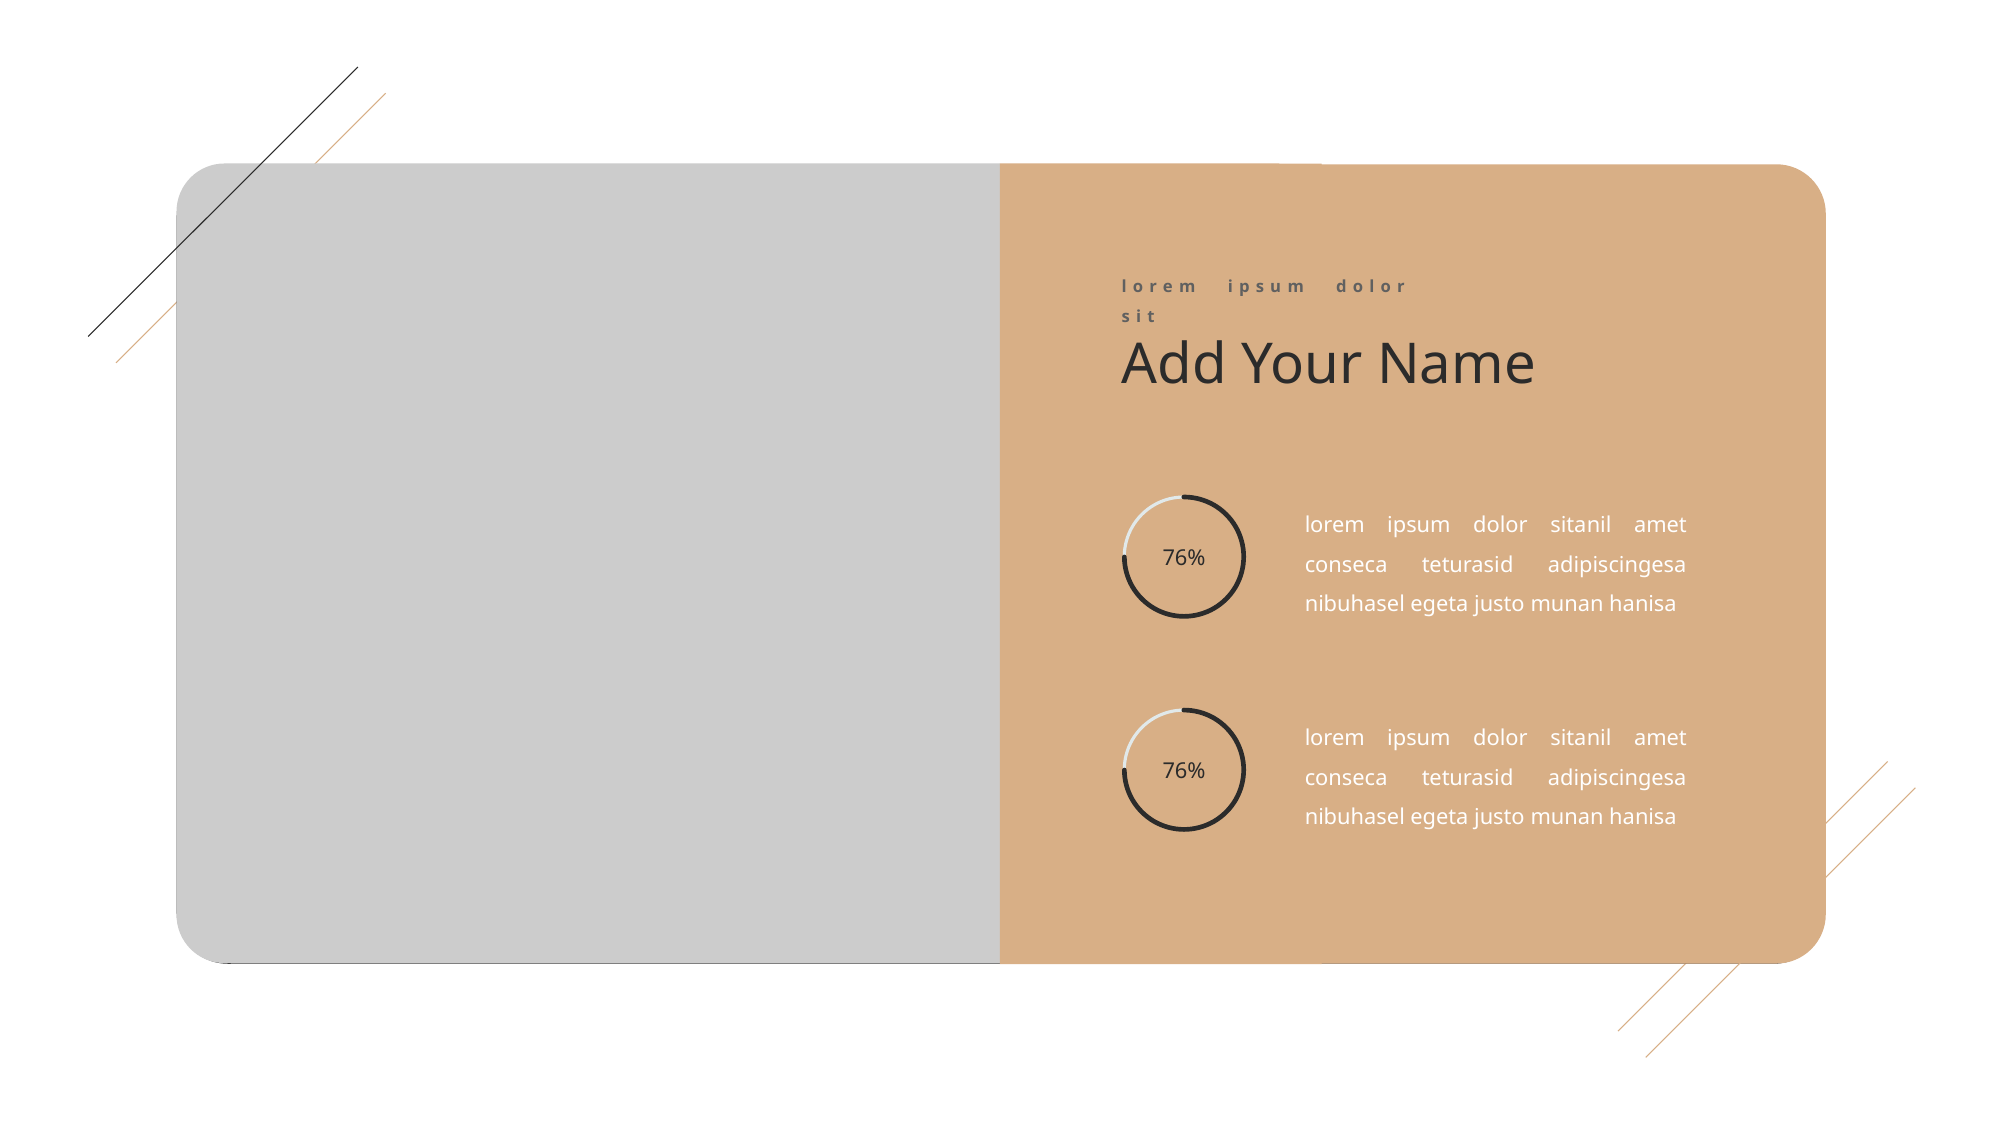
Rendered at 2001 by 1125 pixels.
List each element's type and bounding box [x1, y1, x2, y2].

text_box [999, 162, 1827, 965]
text_box [1124, 490, 1702, 625]
text_box [1124, 703, 1702, 838]
text_box [1645, 787, 1916, 1058]
text_box [88, 66, 358, 337]
picture [176, 163, 999, 964]
text_box [1107, 258, 1719, 404]
